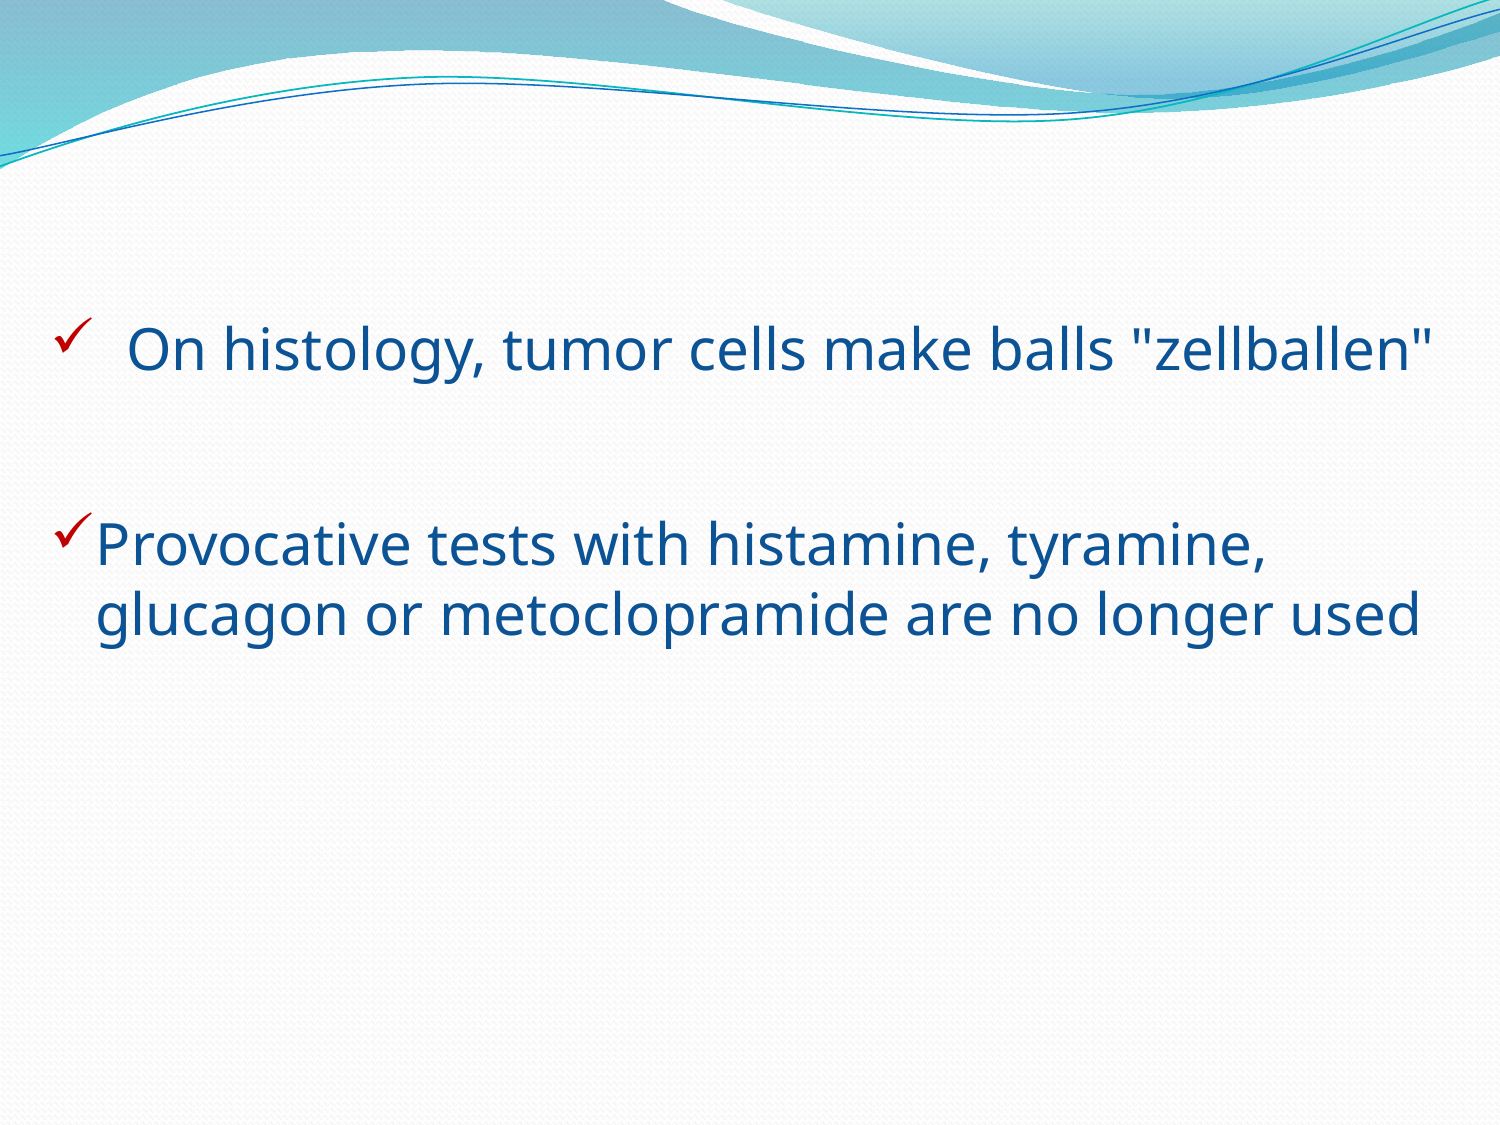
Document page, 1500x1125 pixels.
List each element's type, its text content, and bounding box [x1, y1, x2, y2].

list On histology, tumor cells make balls "zellballen" Provocative tests with histamine, tyramine, glucagon or metoclopramide are no longer used [35, 304, 1500, 1038]
